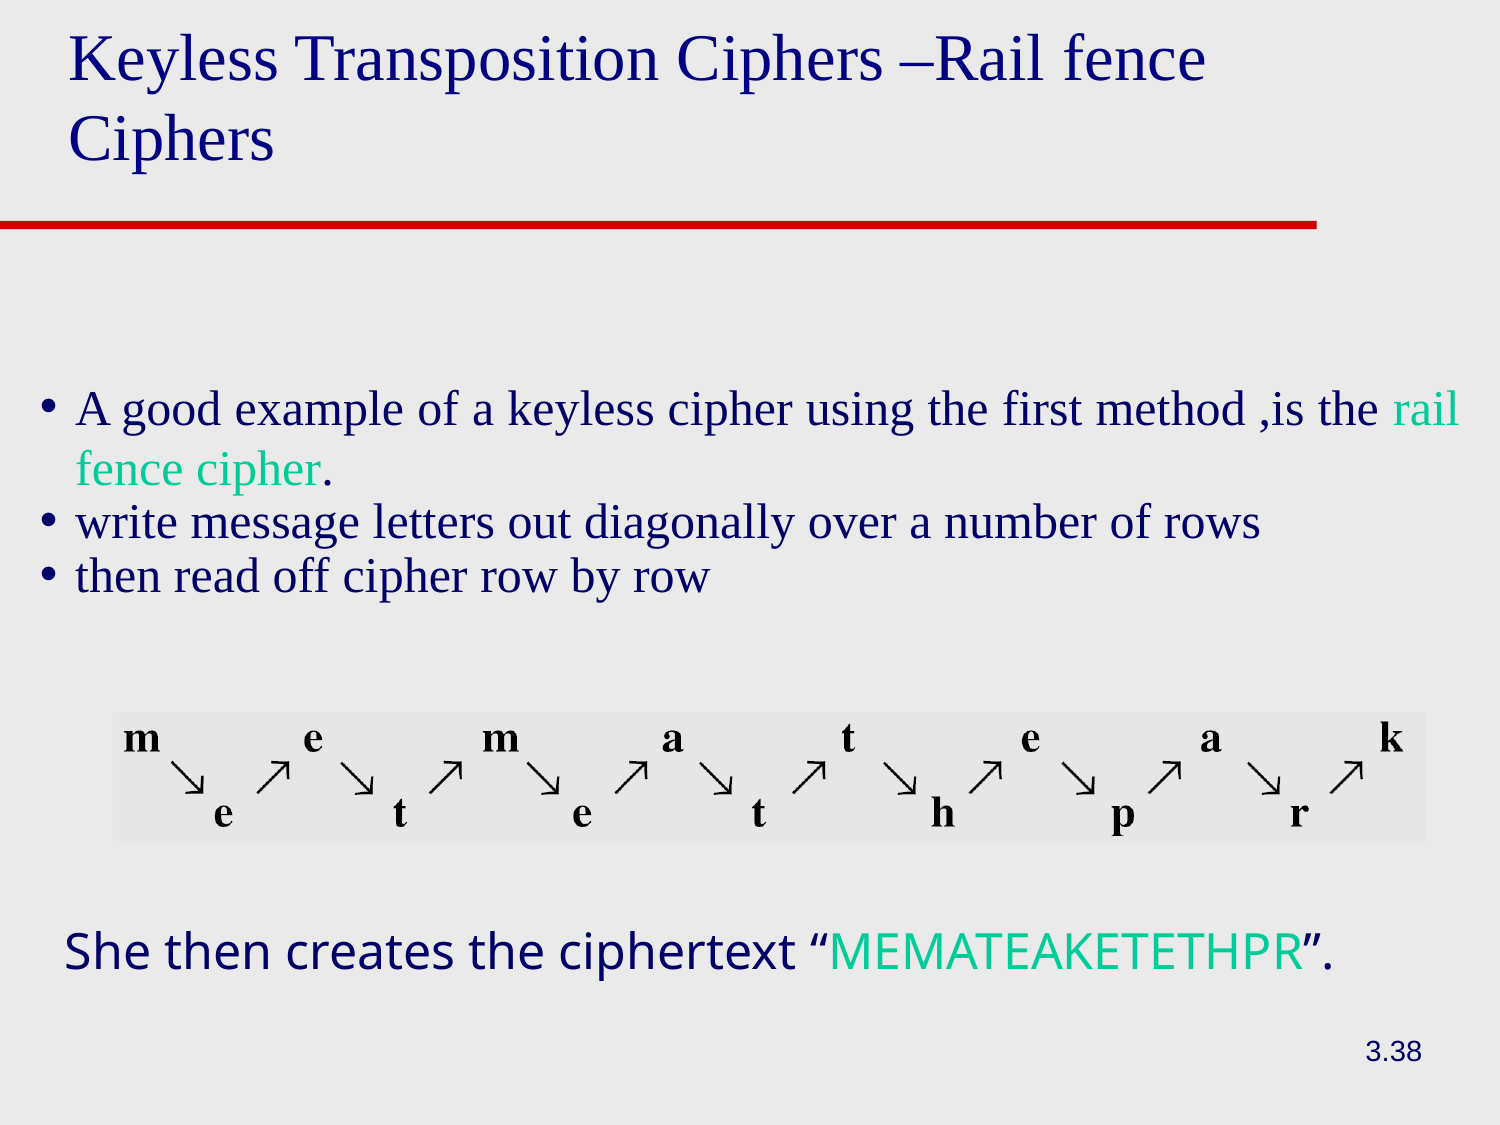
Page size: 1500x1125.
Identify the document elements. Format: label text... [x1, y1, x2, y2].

text_box A good example of a keyless cipher using the first method ,is the rail fence cipher. write message letters out diagonally over a number of rows then read off cipher row by row [24, 367, 1475, 611]
slide_number 3.38 [1124, 1012, 1438, 1088]
picture [112, 712, 1426, 841]
title Keyless Transposition Ciphers –Rail fence Ciphers [52, 0, 1329, 182]
text_box She then creates the ciphertext “MEMATEAKETETHPR”. [50, 912, 1500, 988]
